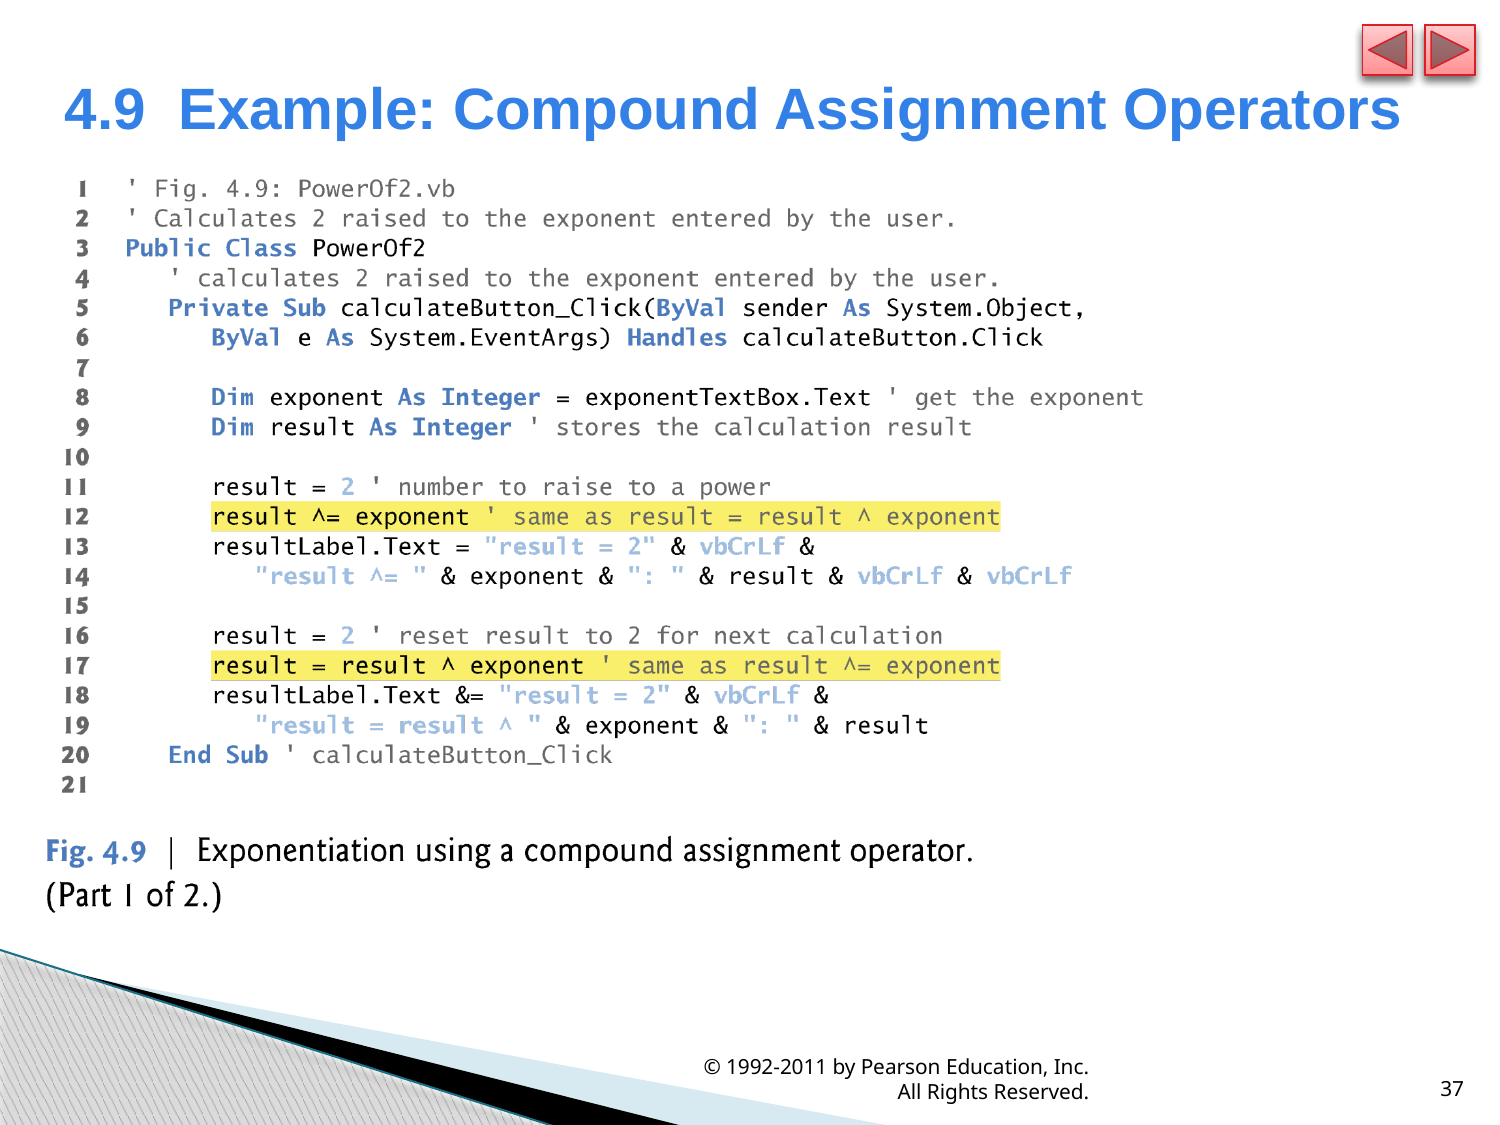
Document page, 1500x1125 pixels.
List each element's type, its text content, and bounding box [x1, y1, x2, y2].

picture [0, 106, 1500, 1018]
footer © 1992-2011 by Pearson Education, Inc. All Rights Reserved. [675, 1051, 1105, 1112]
slide_number 37 [1418, 1051, 1479, 1112]
title 4.9 Example: Compound Assignment Operators [50, 12, 1425, 106]
